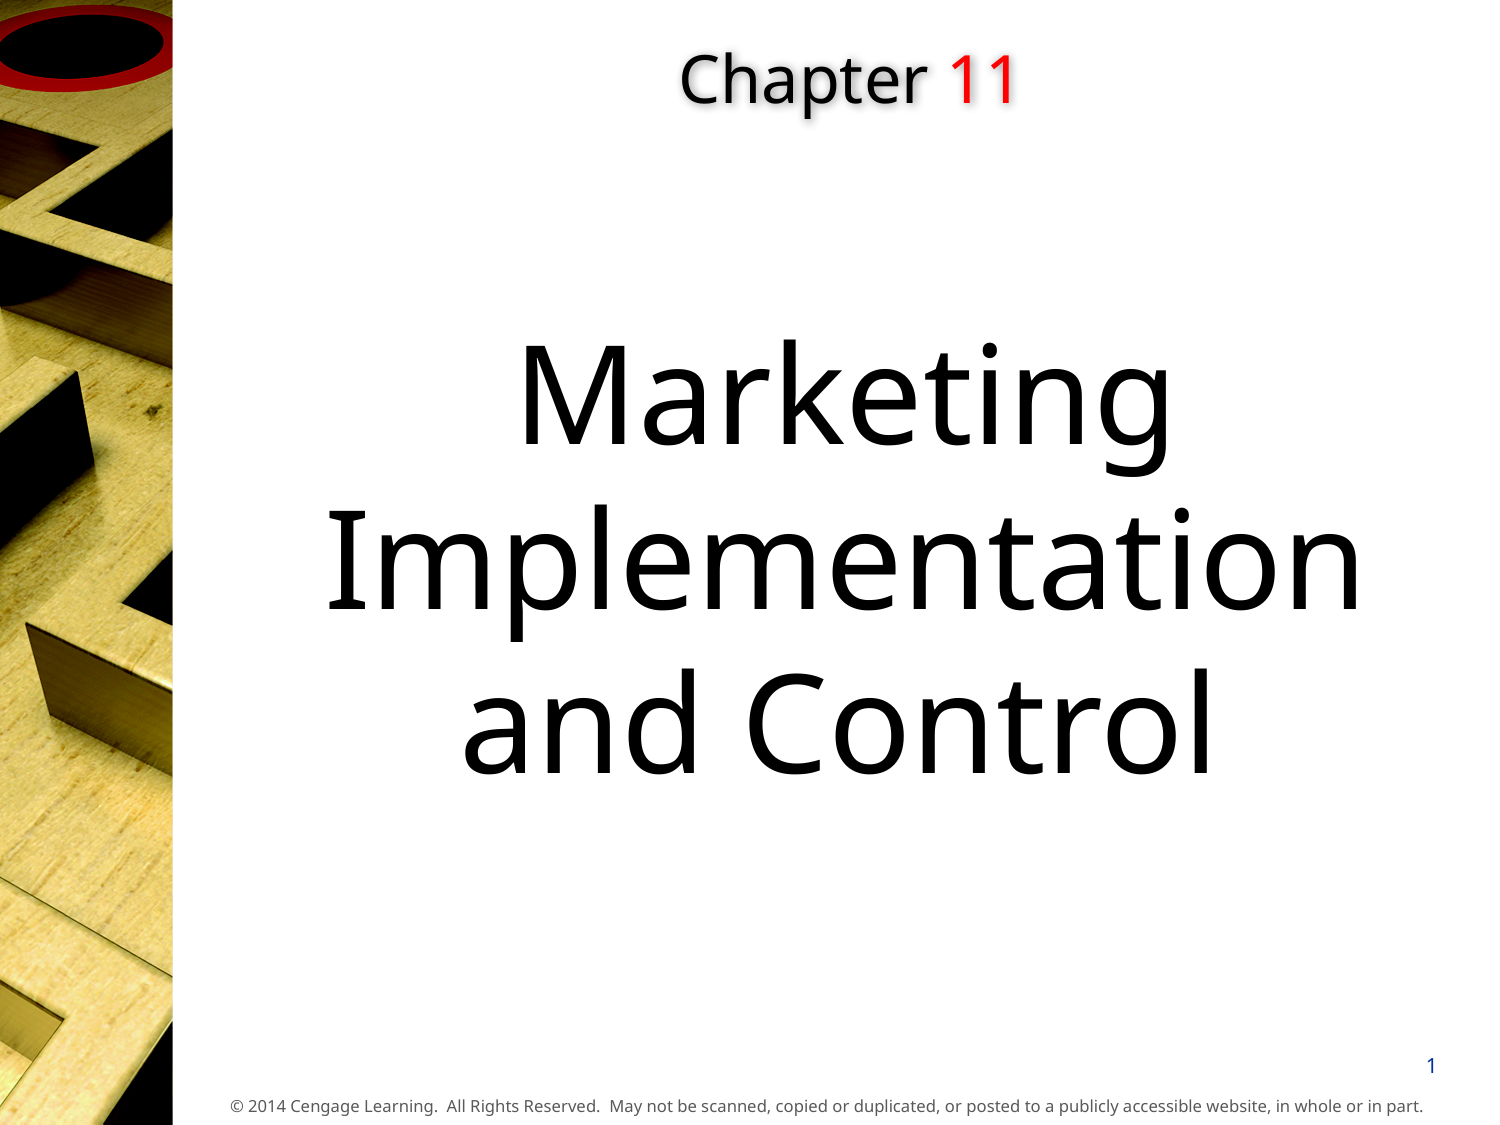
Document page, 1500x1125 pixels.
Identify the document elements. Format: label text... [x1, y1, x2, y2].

list Marketing Implementation and Control [215, 212, 1478, 981]
title Chapter 11 [213, 29, 1454, 213]
picture [0, 0, 173, 1125]
slide_number 1 [1386, 1037, 1478, 1097]
